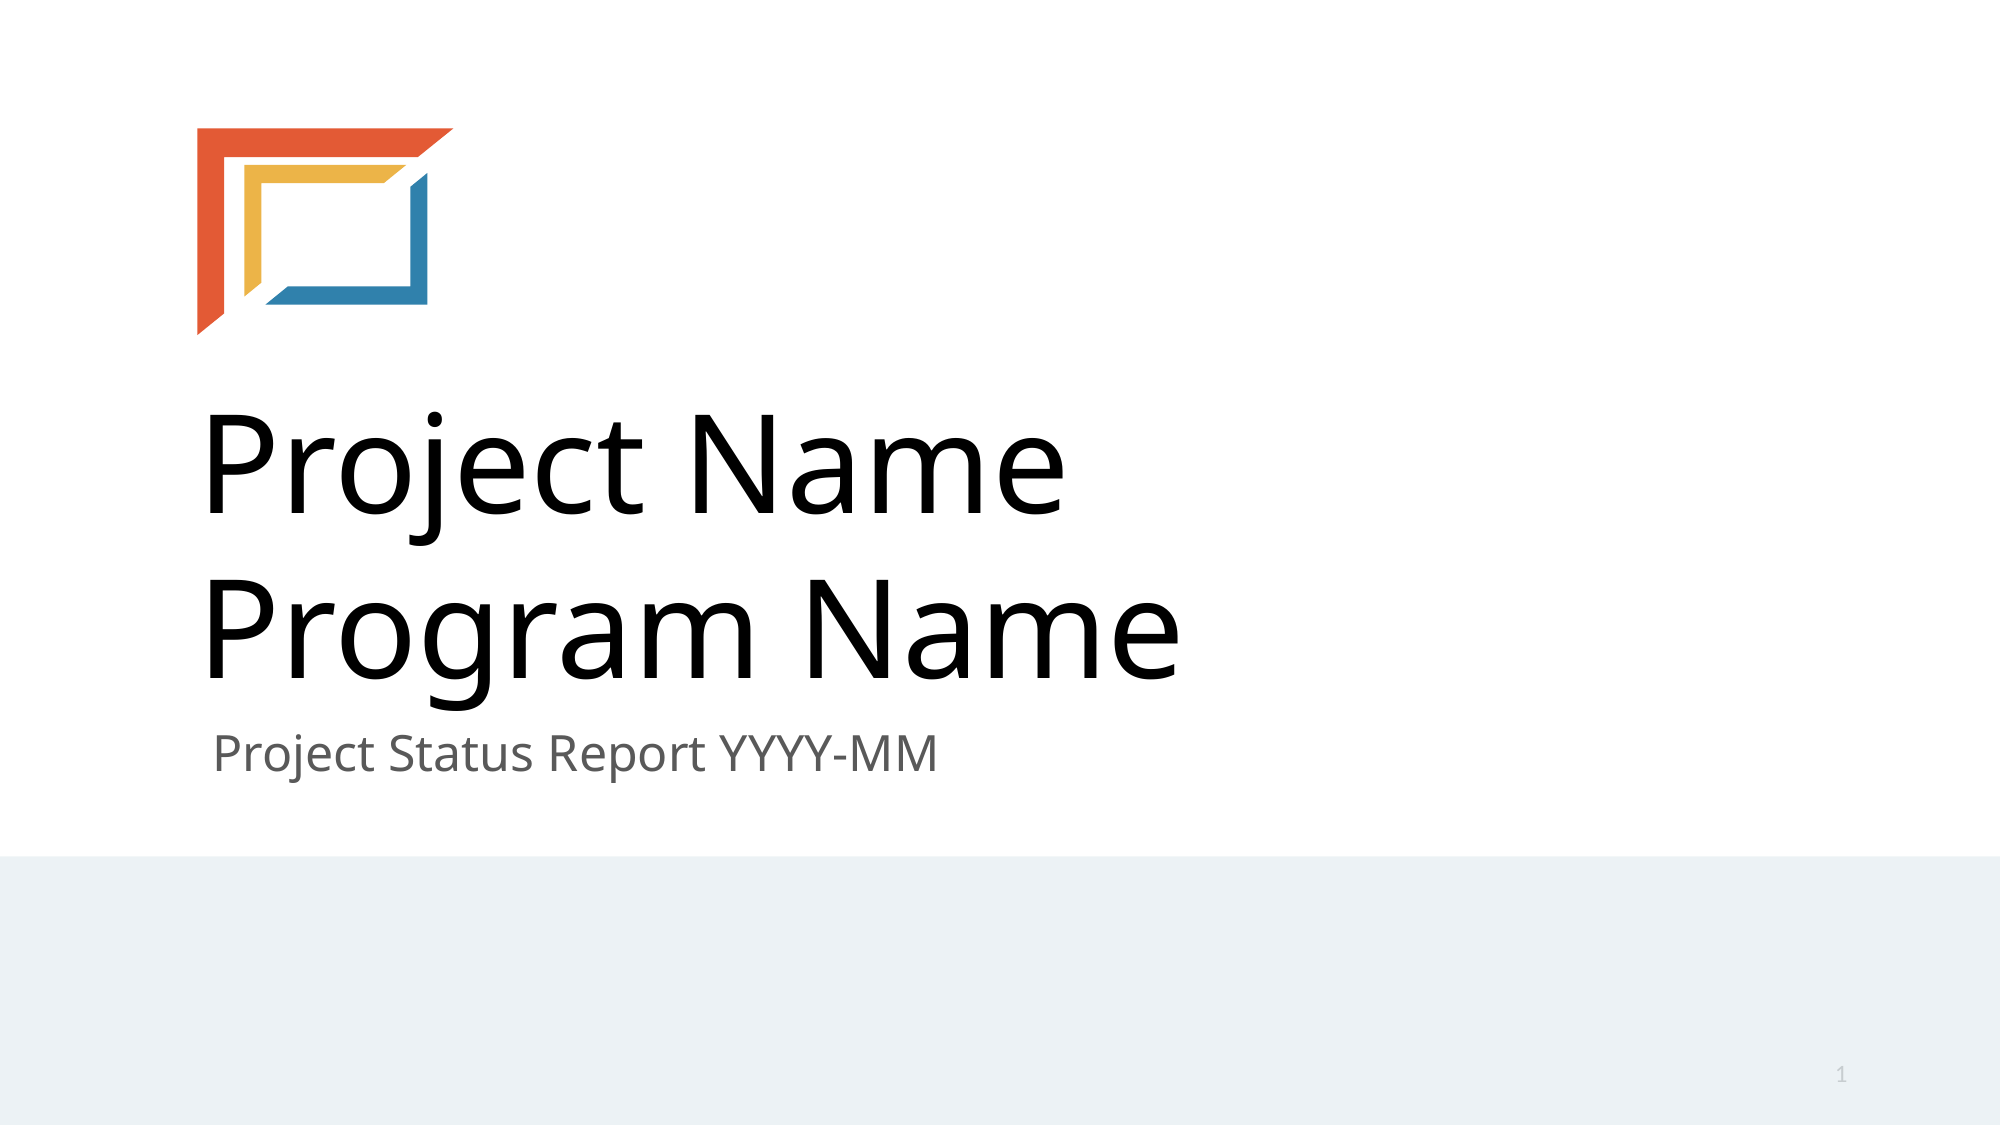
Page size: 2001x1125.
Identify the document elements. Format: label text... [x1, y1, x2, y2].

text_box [197, 128, 454, 336]
slide_number 1 [1412, 1042, 1863, 1103]
text_box [0, 856, 2000, 1125]
text_box Project Name Program Name [196, 366, 1266, 716]
text_box Project Status Report YYYY-MM [196, 714, 959, 788]
